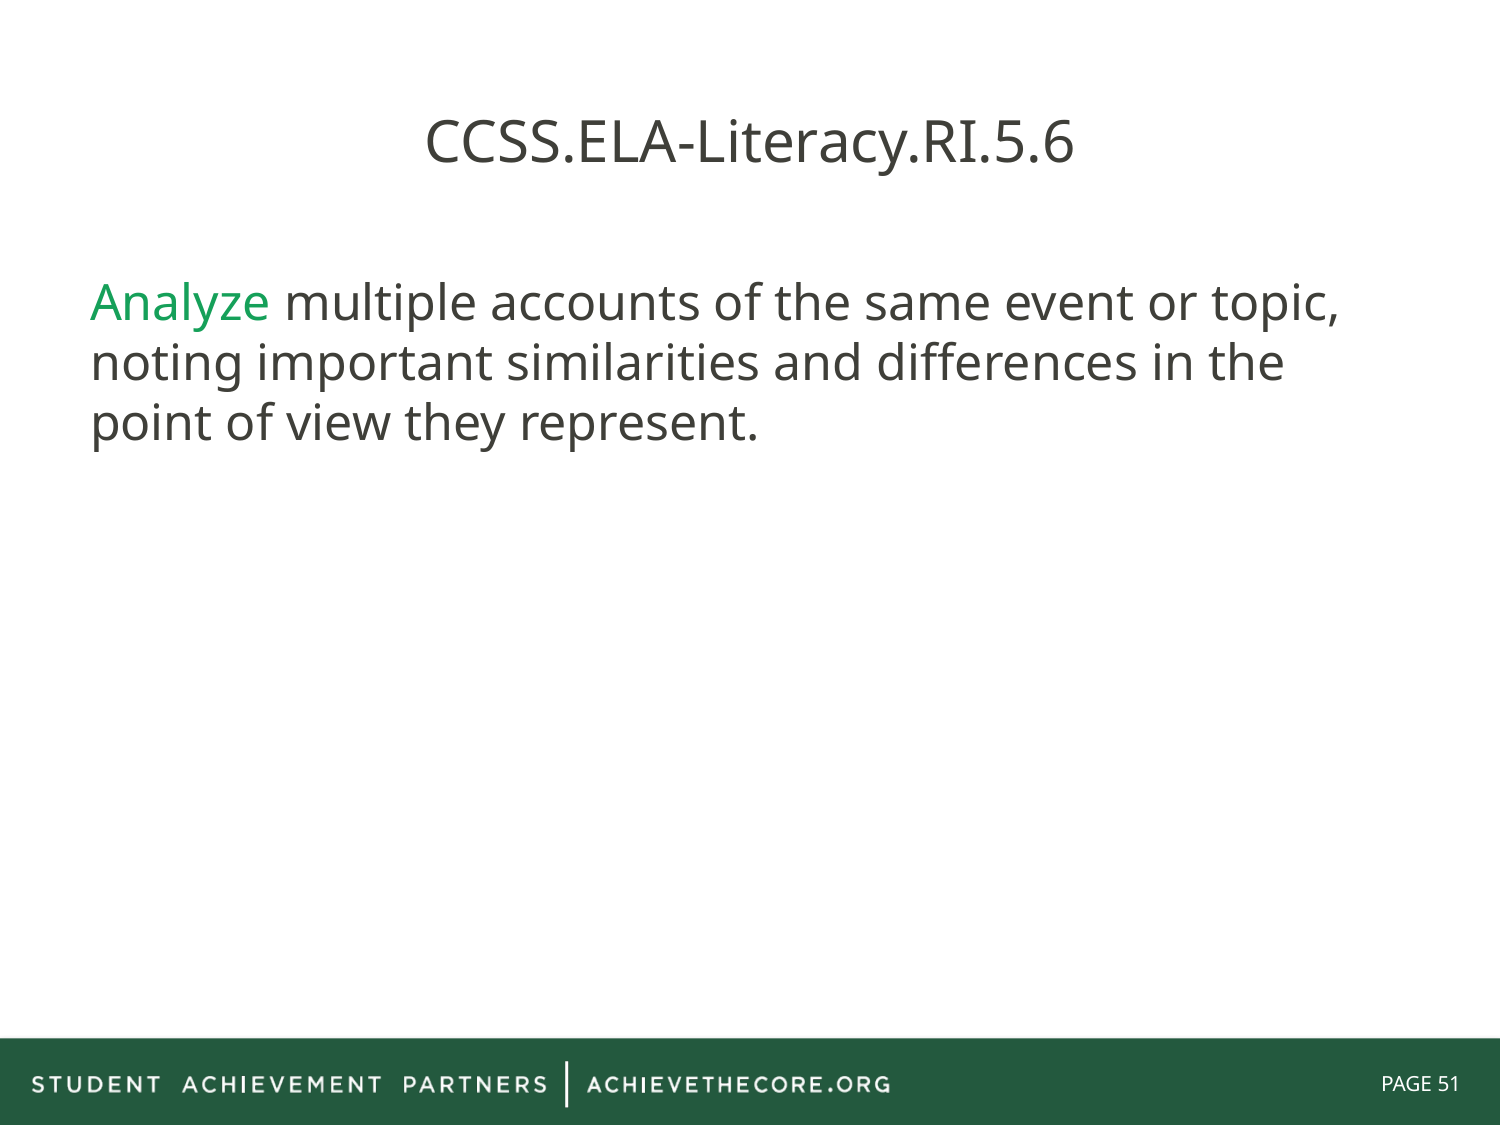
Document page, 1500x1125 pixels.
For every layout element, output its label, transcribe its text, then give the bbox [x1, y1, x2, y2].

title CCSS.ELA-Literacy.RI.5.6 [75, 45, 1425, 233]
list Analyze multiple accounts of the same event or topic, noting important similarities and differences in the point of view they represent. [75, 262, 1425, 1005]
